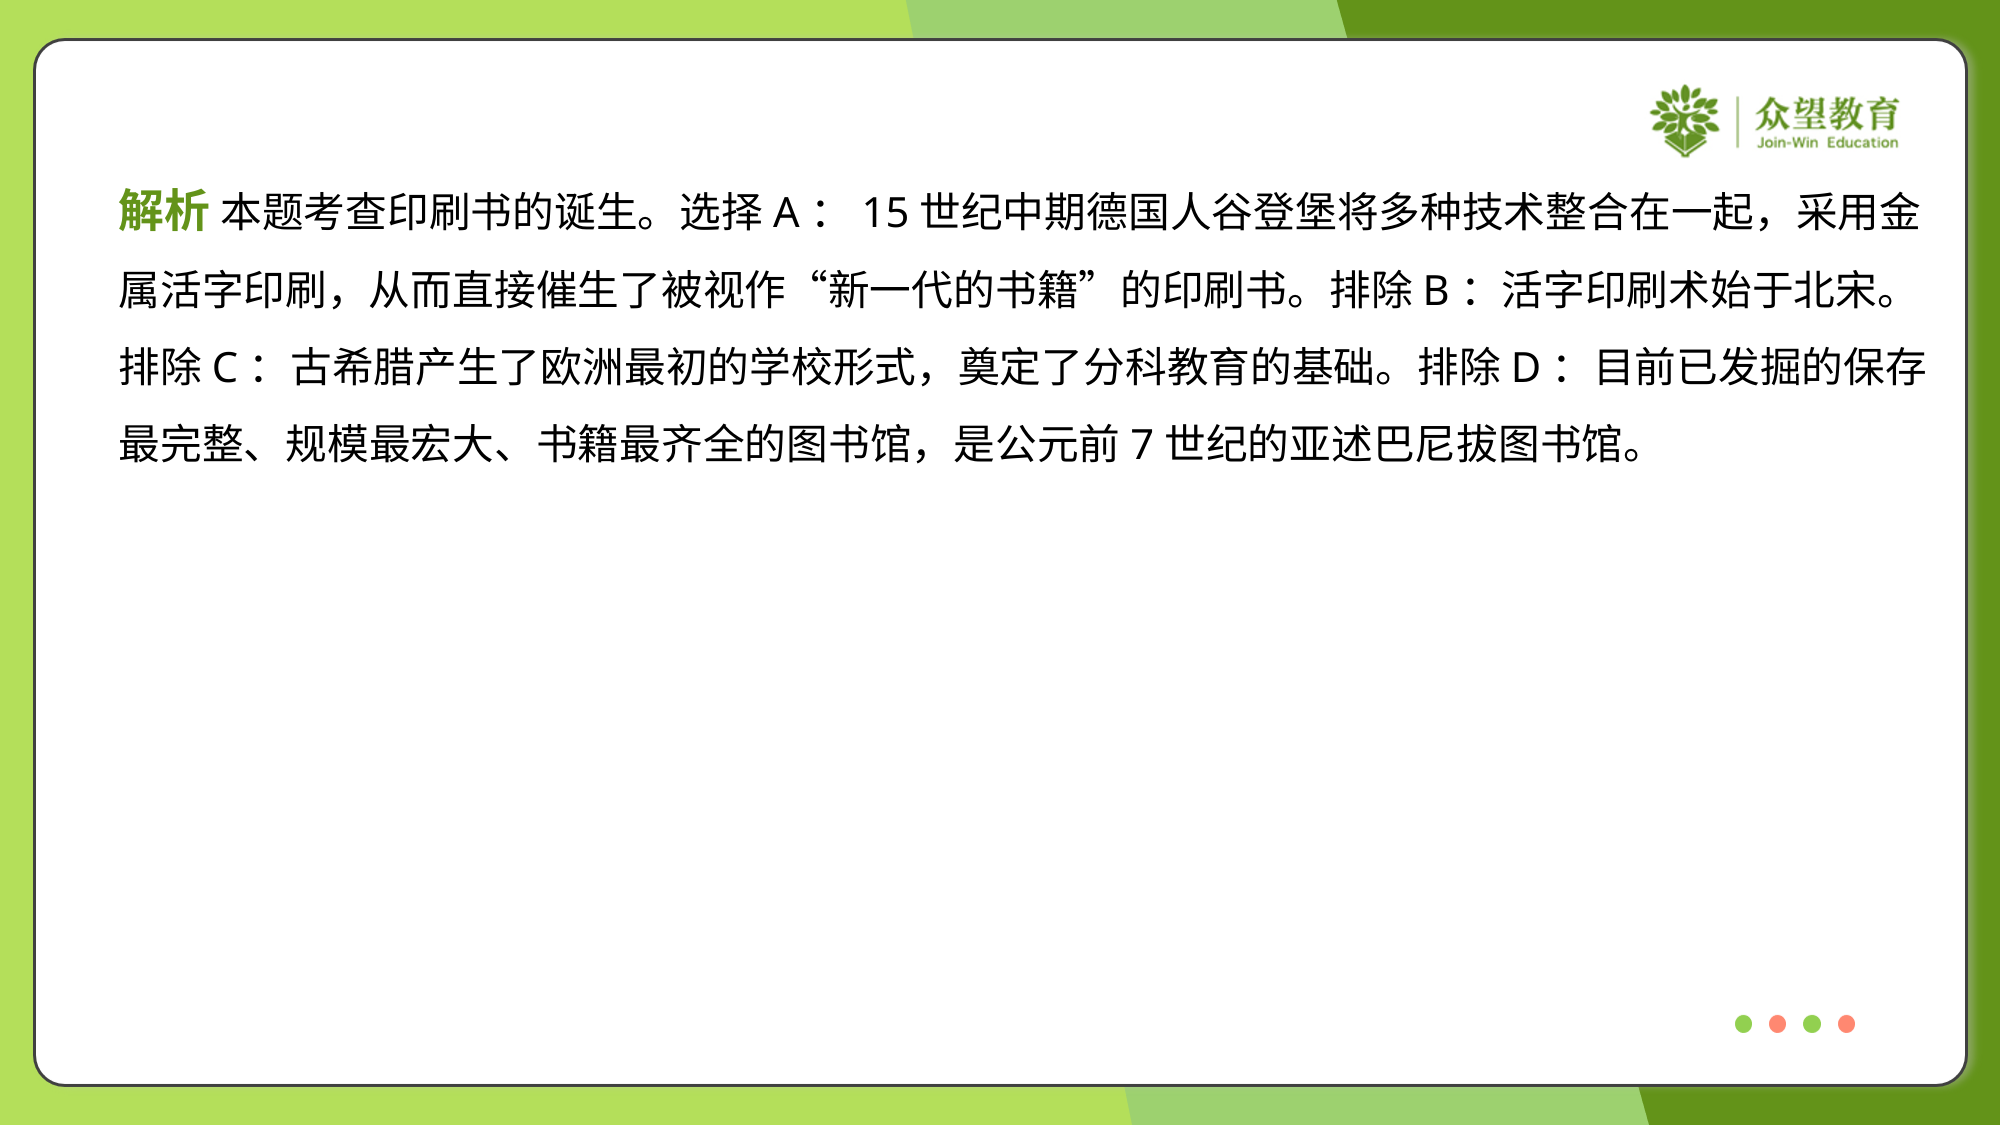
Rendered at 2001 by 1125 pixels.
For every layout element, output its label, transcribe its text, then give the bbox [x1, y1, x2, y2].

text_box 解析 本题考查印刷书的诞生。选择A：15世纪中期德国人谷登堡将多种技术整合在一起，采用金 属活字印刷，从而直接催生了被视作“新一代的书籍”的印刷书。排除B：活字印刷术始于北宋。 排除C：古希腊产生了欧洲最初的学校形式，奠定了分科教育的基础。排除D：目前已发掘的保存 最完整、规模最宏大、书籍最齐全的图书馆，是公元前7世纪的亚述巴尼拔图书馆。 [118, 159, 1883, 530]
picture [0, 0, 2000, 1125]
